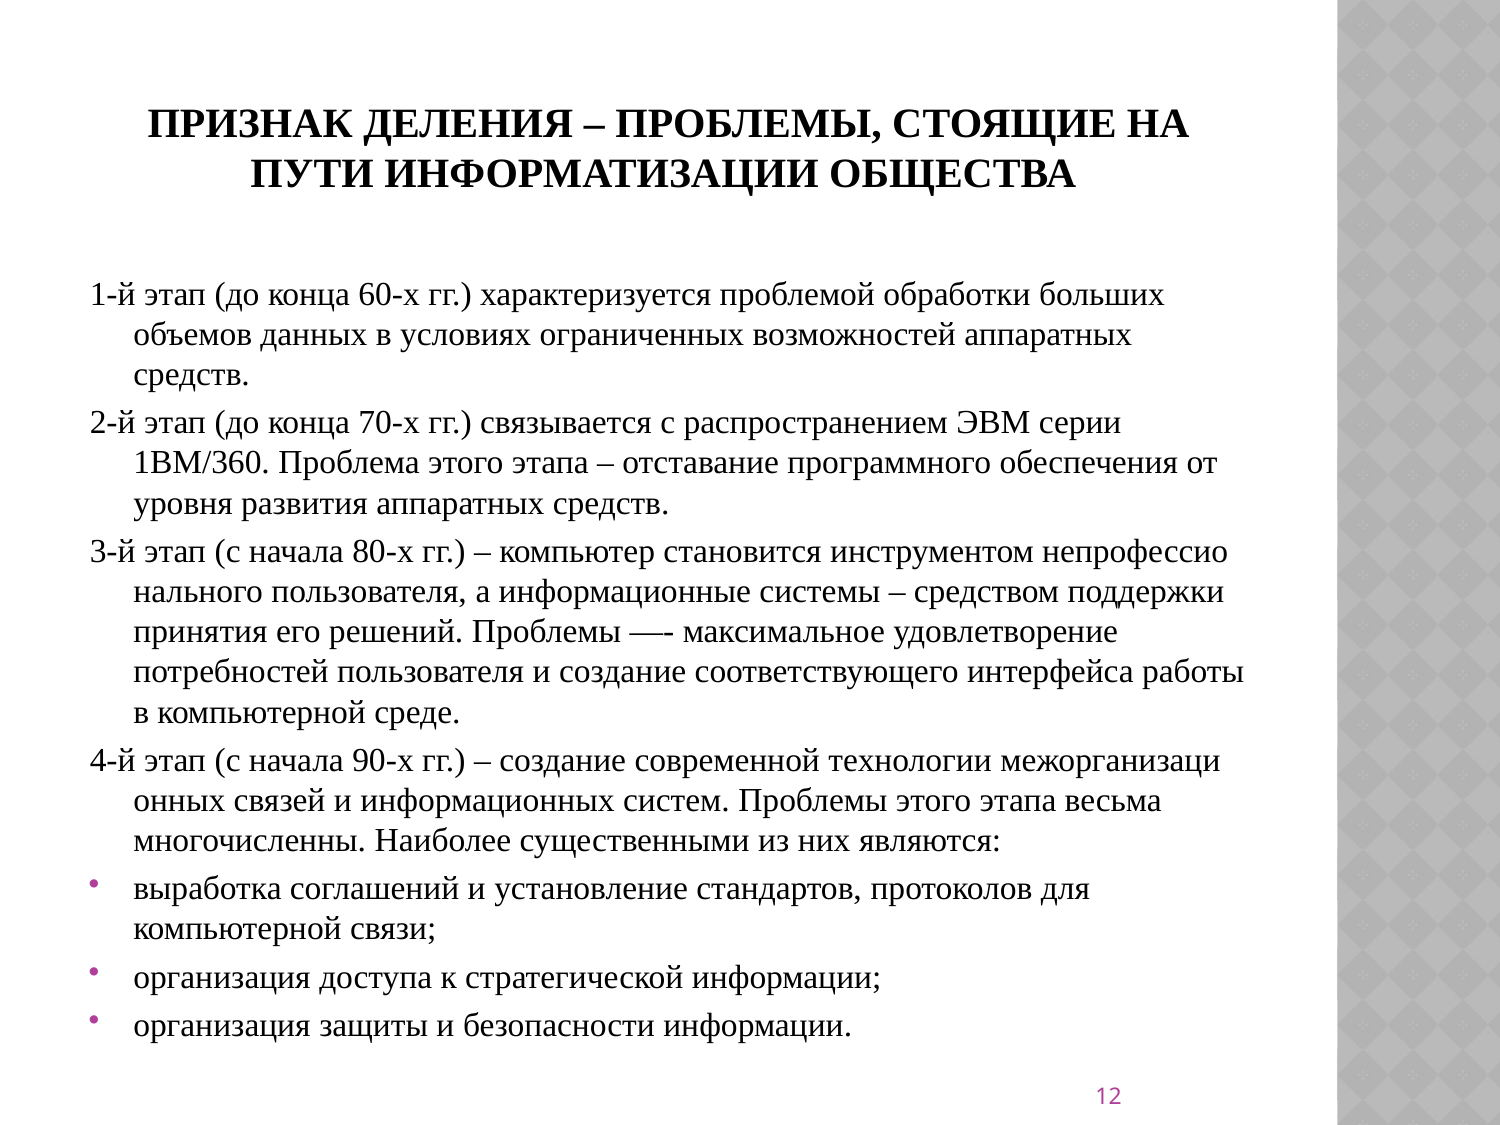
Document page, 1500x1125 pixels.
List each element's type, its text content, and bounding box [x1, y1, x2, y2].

title Признак деления – проблемы, стоящие на пути информатизации общества [75, 52, 1263, 240]
slide_number 12 [1025, 1075, 1122, 1113]
list 1-й этап (до конца 60-х гг.) характеризуется проблемой обработки больших объемов данных в условиях ограниченных возможностей аппаратных средств. 2-й этап (до конца 70-х гг.) связывается с распространением ЭВМ серии 1ВМ/360. Проблема этого этапа – отставание программного обеспечения от уровня развития аппа­ратных средств. 3-й этап (с начала 80-х гг.) – компьютер становится инструментом непрофессио­нального пользователя, а информационные системы – средством поддержки принятия его решений. Проблемы —- максимальное удовлетворение потребностей пользователя и созда­ние соответствующего интерфейса работы в компьютерной среде. 4-й этап (с начала 90-х гг.) – создание современной технологии межорганизаци­онных связей и информационных систем. Проблемы этого этапа весьма многочисленны. Наиболее существенными из них являются: выработка соглашений и установление стандартов, протоколов для компьютерной связи; организация доступа к стратегической информации; организация защиты и безопасности информации. [75, 264, 1263, 1059]
